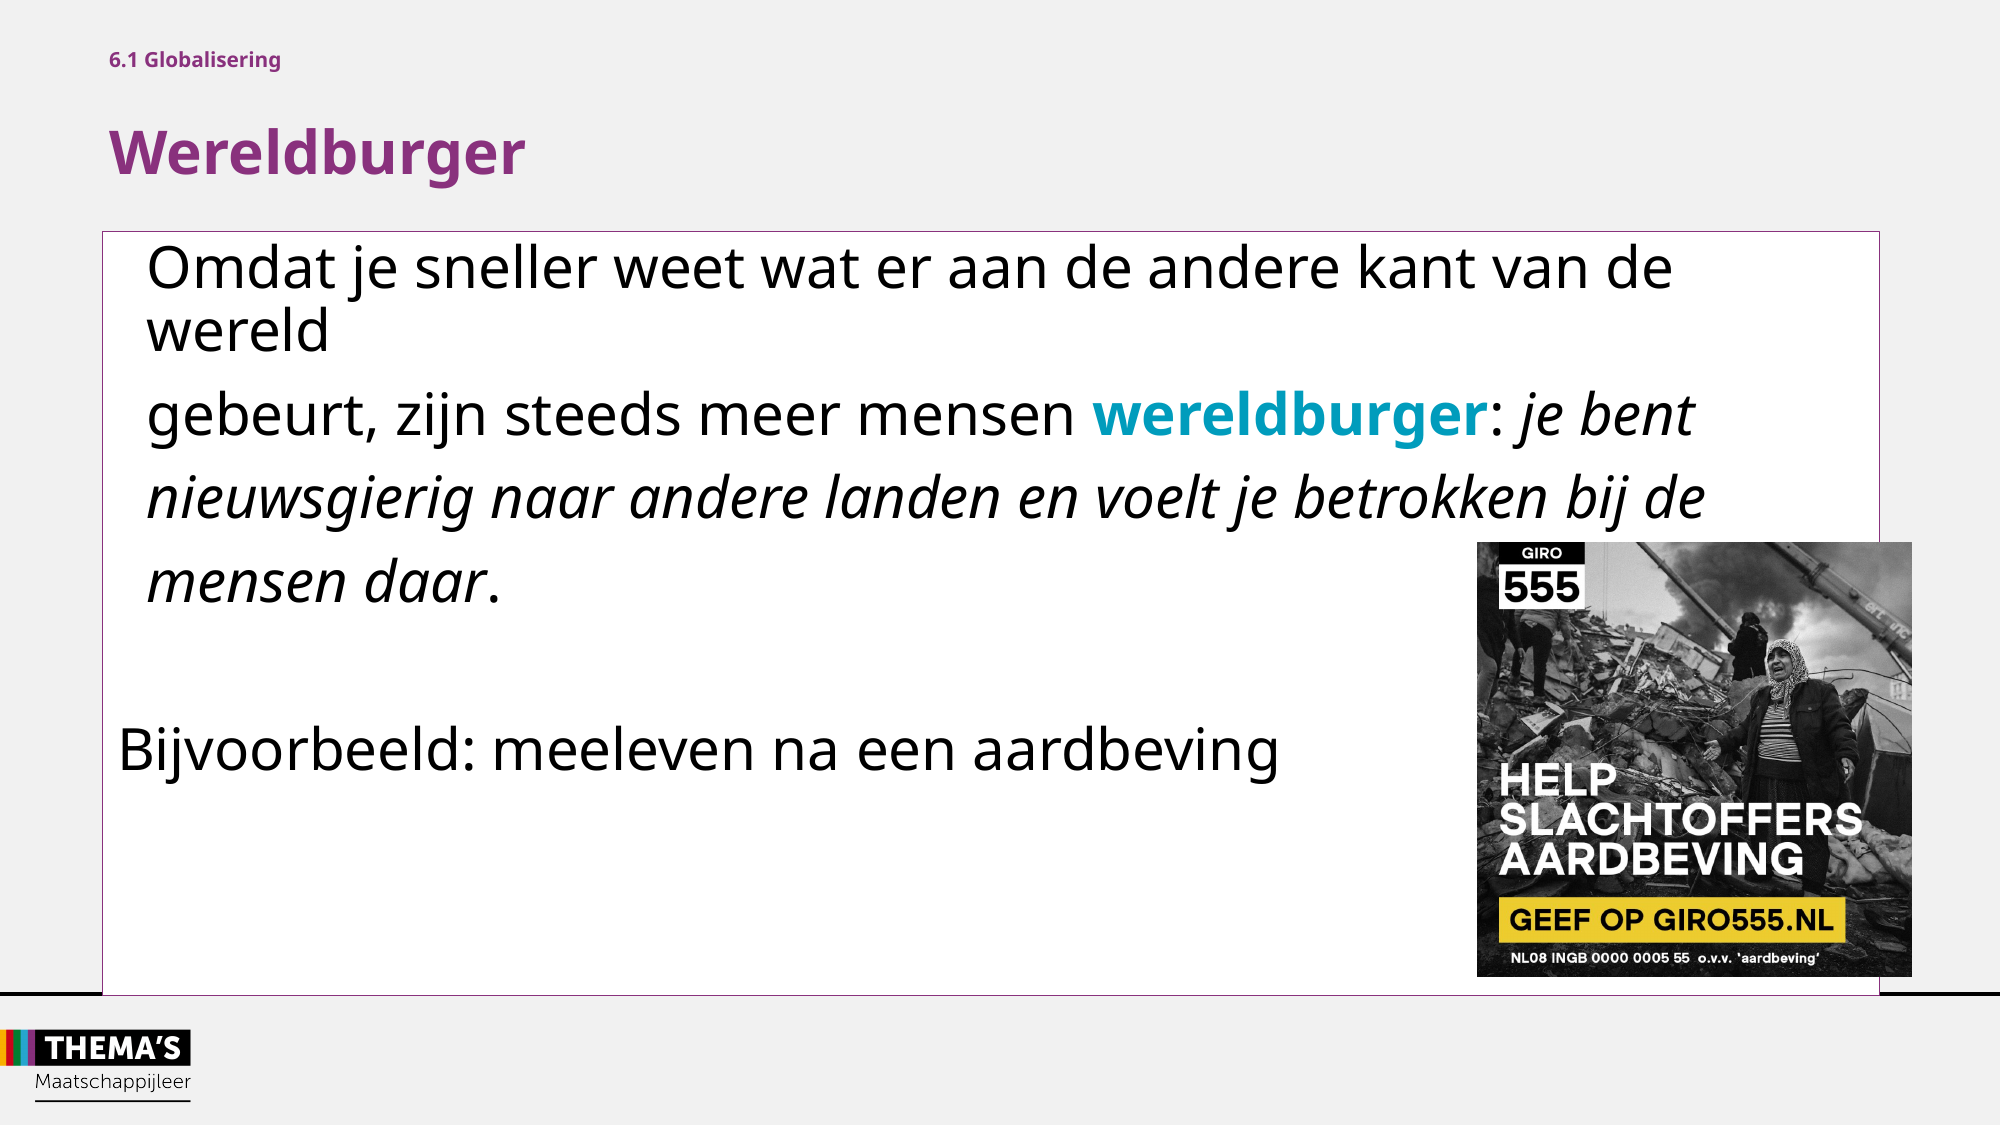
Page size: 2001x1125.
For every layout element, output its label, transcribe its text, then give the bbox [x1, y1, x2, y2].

list 6.1 Globalisering [94, 33, 941, 88]
list Omdat je sneller weet wat er aan de andere kant van de wereld gebeurt, zijn steeds meer mensen wereldburger: je bent nieuwsgierig naar andere landen en voelt je betrokken bij de mensen daar. Bijvoorbeeld: meeleven na een aardbeving [102, 231, 1880, 996]
picture [0, 993, 203, 1125]
picture [1477, 542, 1912, 977]
list Wereldburger [94, 114, 1879, 205]
